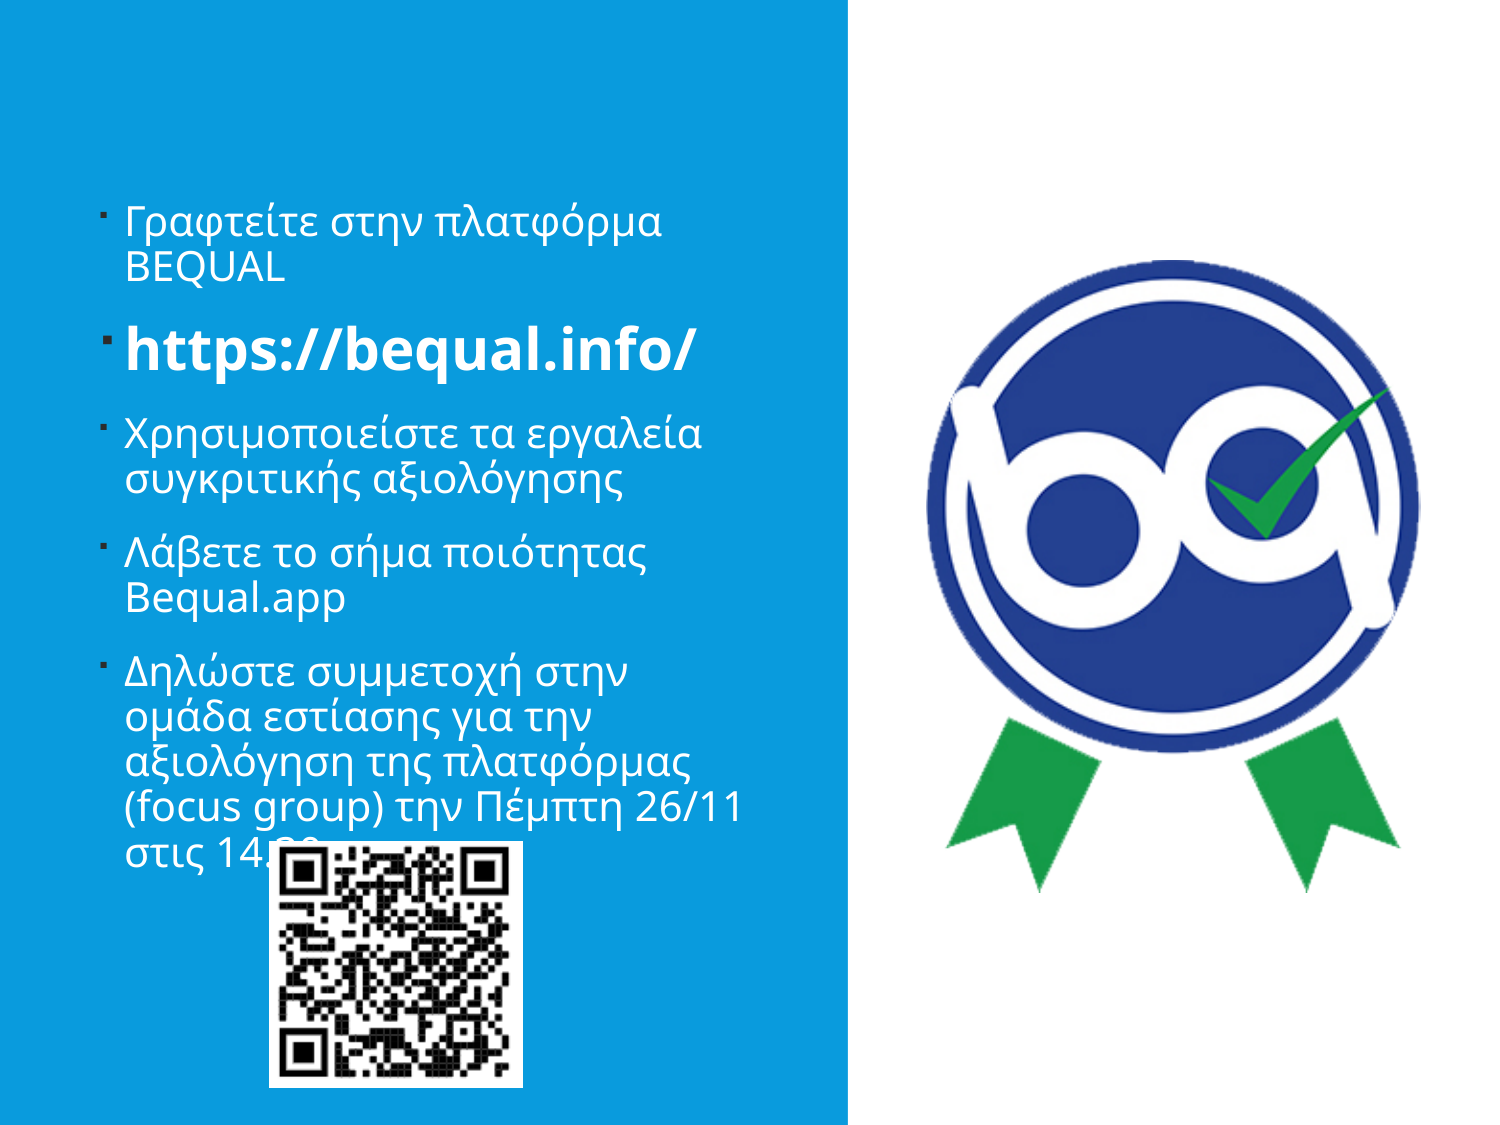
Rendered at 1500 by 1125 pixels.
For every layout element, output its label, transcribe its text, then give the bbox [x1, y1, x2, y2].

text_box [847, 0, 1500, 1125]
text_box [0, 0, 847, 1125]
picture [926, 260, 1421, 893]
list Γραφτείτε στην πλατφόρμα BEQUAL https://bequal.info/ Χρησιμοποιείστε τα εργαλεία συγκριτικής αξιολόγησης Λάβετε το σήμα ποιότητας Bequal.app Δηλώστε συμμετοχή στην ομάδα εστίασης για την αξιολόγηση της πλατφόρμας (focus group) την Πέμπτη 26/11 στις 14.30 [79, 193, 768, 1020]
picture [268, 841, 522, 1087]
